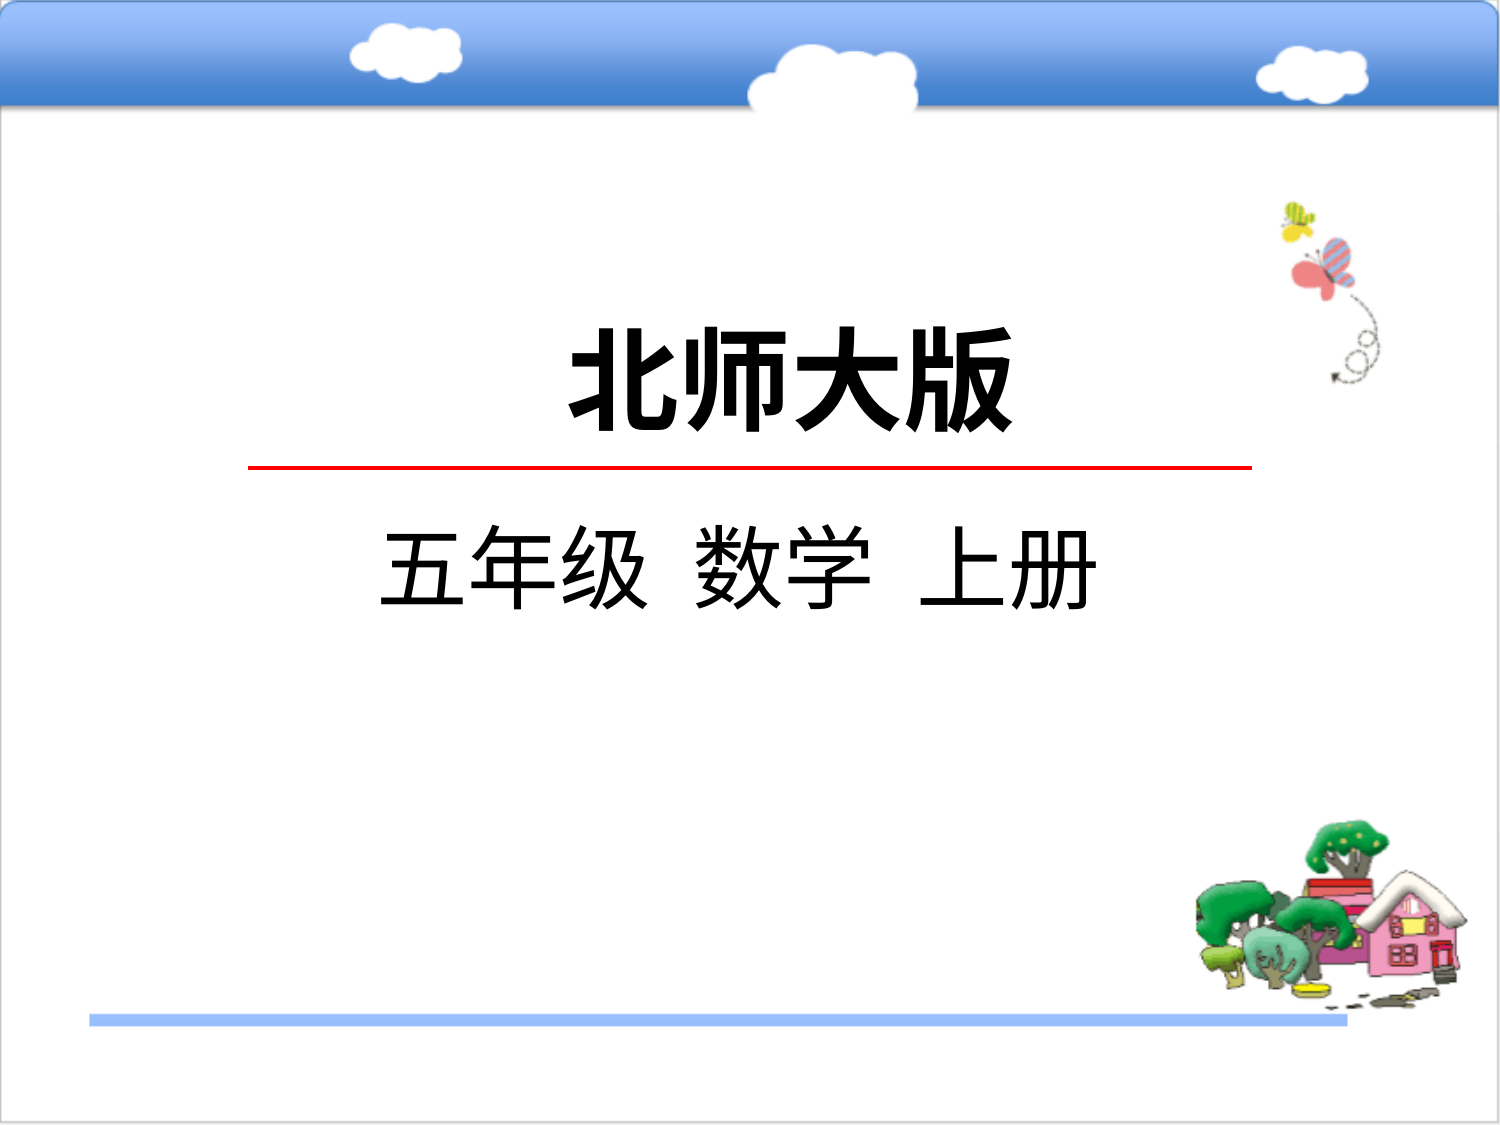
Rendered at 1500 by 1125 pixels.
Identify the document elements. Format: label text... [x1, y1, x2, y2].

text_box 北师大版 [549, 302, 1034, 453]
text_box 五年级 数学 上册 [277, 503, 1199, 629]
picture [0, 0, 1500, 1125]
